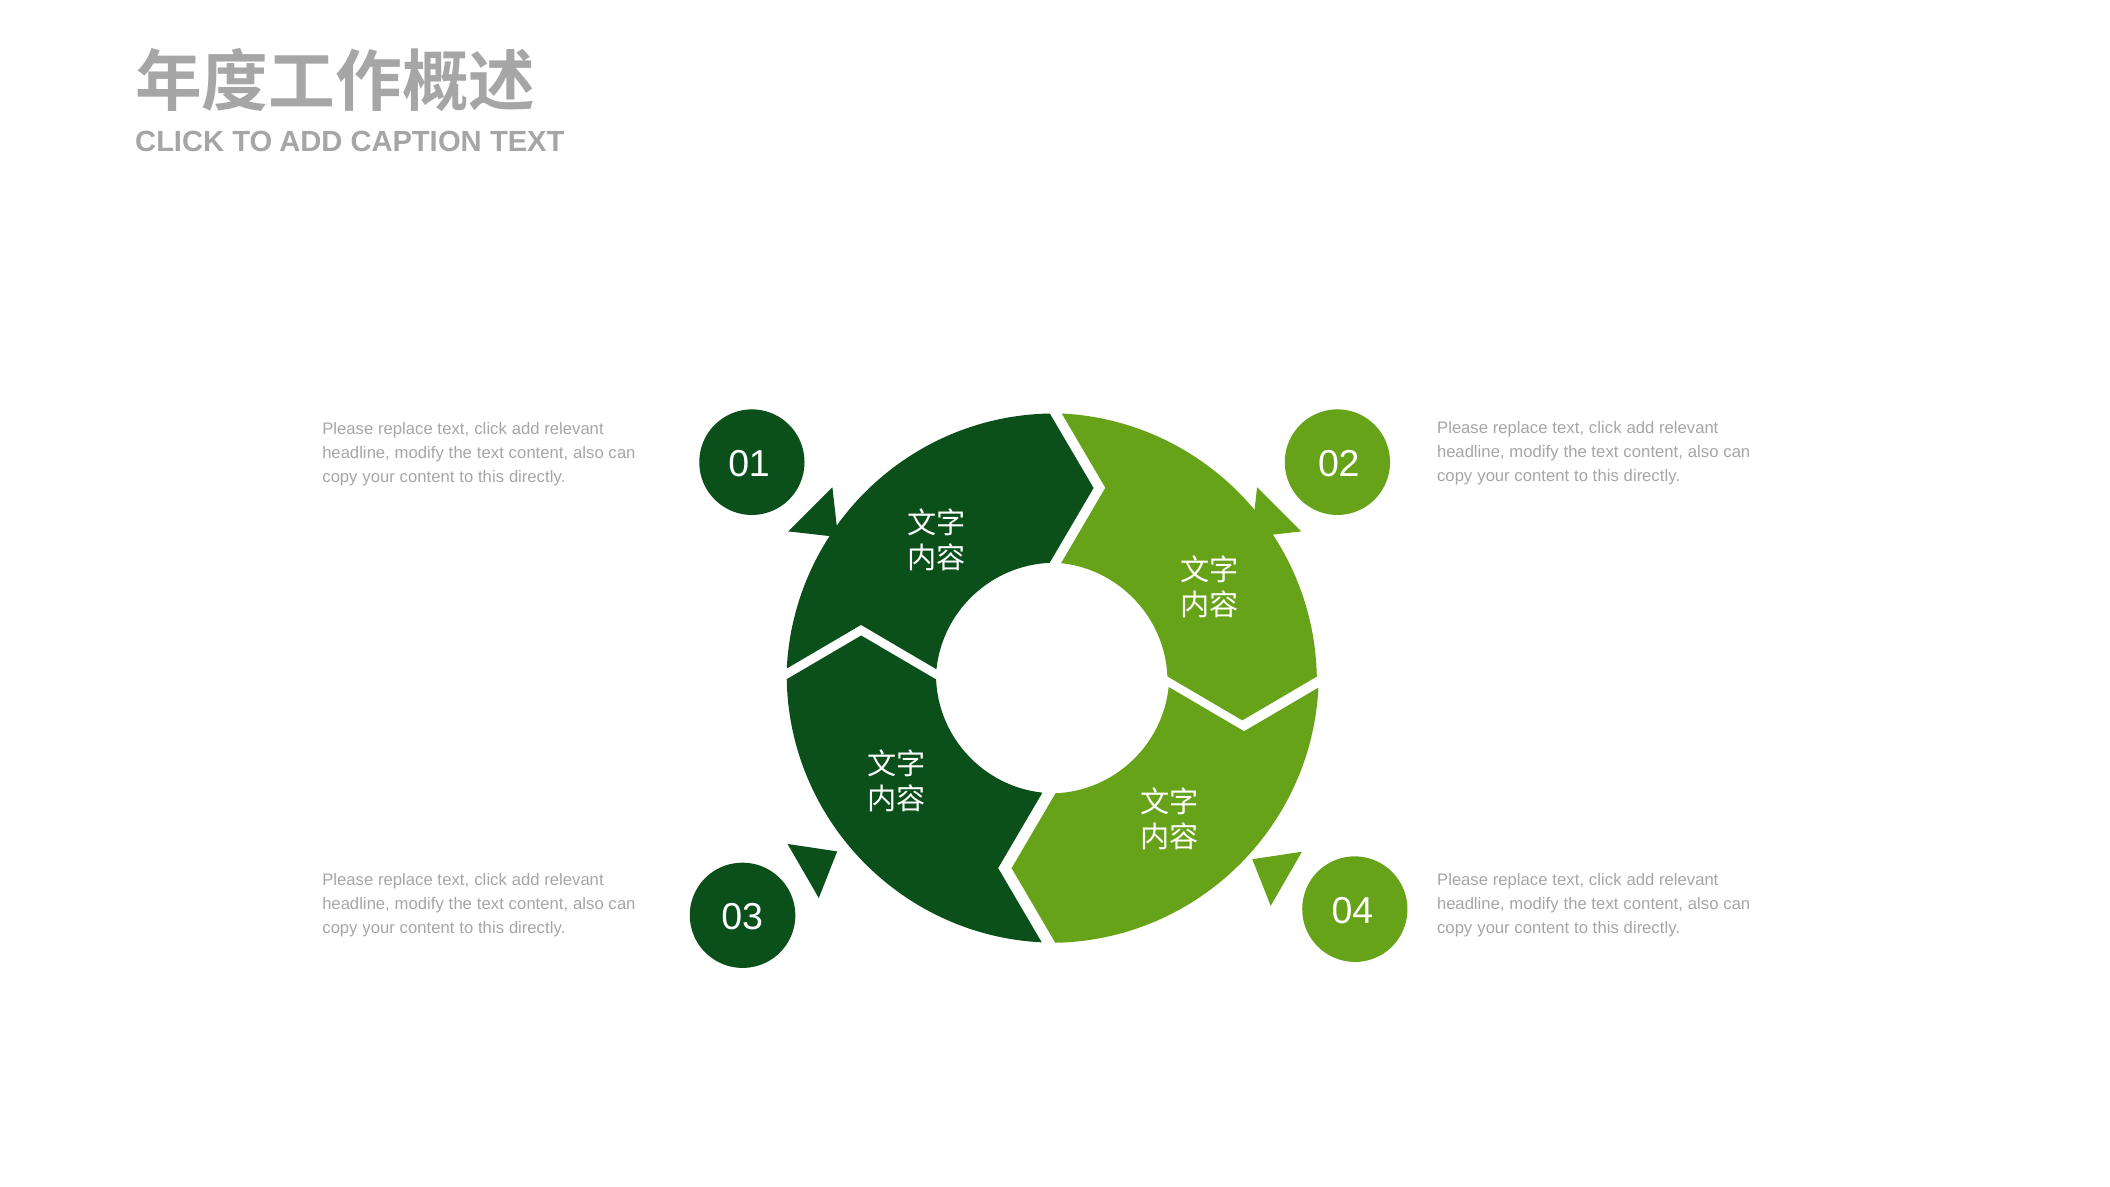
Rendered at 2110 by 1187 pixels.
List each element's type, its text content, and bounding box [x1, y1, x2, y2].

text_box 年度工作概述 [135, 38, 596, 119]
text_box Please replace text, click add relevant headline, modify the text content, also can copy your content to this directly. [322, 414, 660, 486]
text_box 文字内容 [1127, 762, 1212, 875]
text_box CLICK TO ADD CAPTION TEXT [135, 122, 596, 158]
text_box Please replace text, click add relevant headline, modify the text content, also can copy your content to this directly. [322, 865, 660, 937]
text_box [786, 635, 1043, 943]
text_box Please replace text, click add relevant headline, modify the text content, also can copy your content to this directly. [1437, 865, 1782, 937]
text_box Please replace text, click add relevant headline, modify the text content, also can copy your content to this directly. [1437, 413, 1782, 485]
text_box [1061, 413, 1317, 721]
text_box [1011, 686, 1319, 943]
text_box 文字内容 [1167, 530, 1252, 643]
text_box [1234, 409, 1391, 543]
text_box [699, 409, 856, 543]
text_box 文字内容 [895, 483, 979, 595]
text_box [684, 827, 841, 961]
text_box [1248, 835, 1405, 969]
text_box [786, 413, 1094, 670]
text_box 文字内容 [855, 724, 939, 836]
